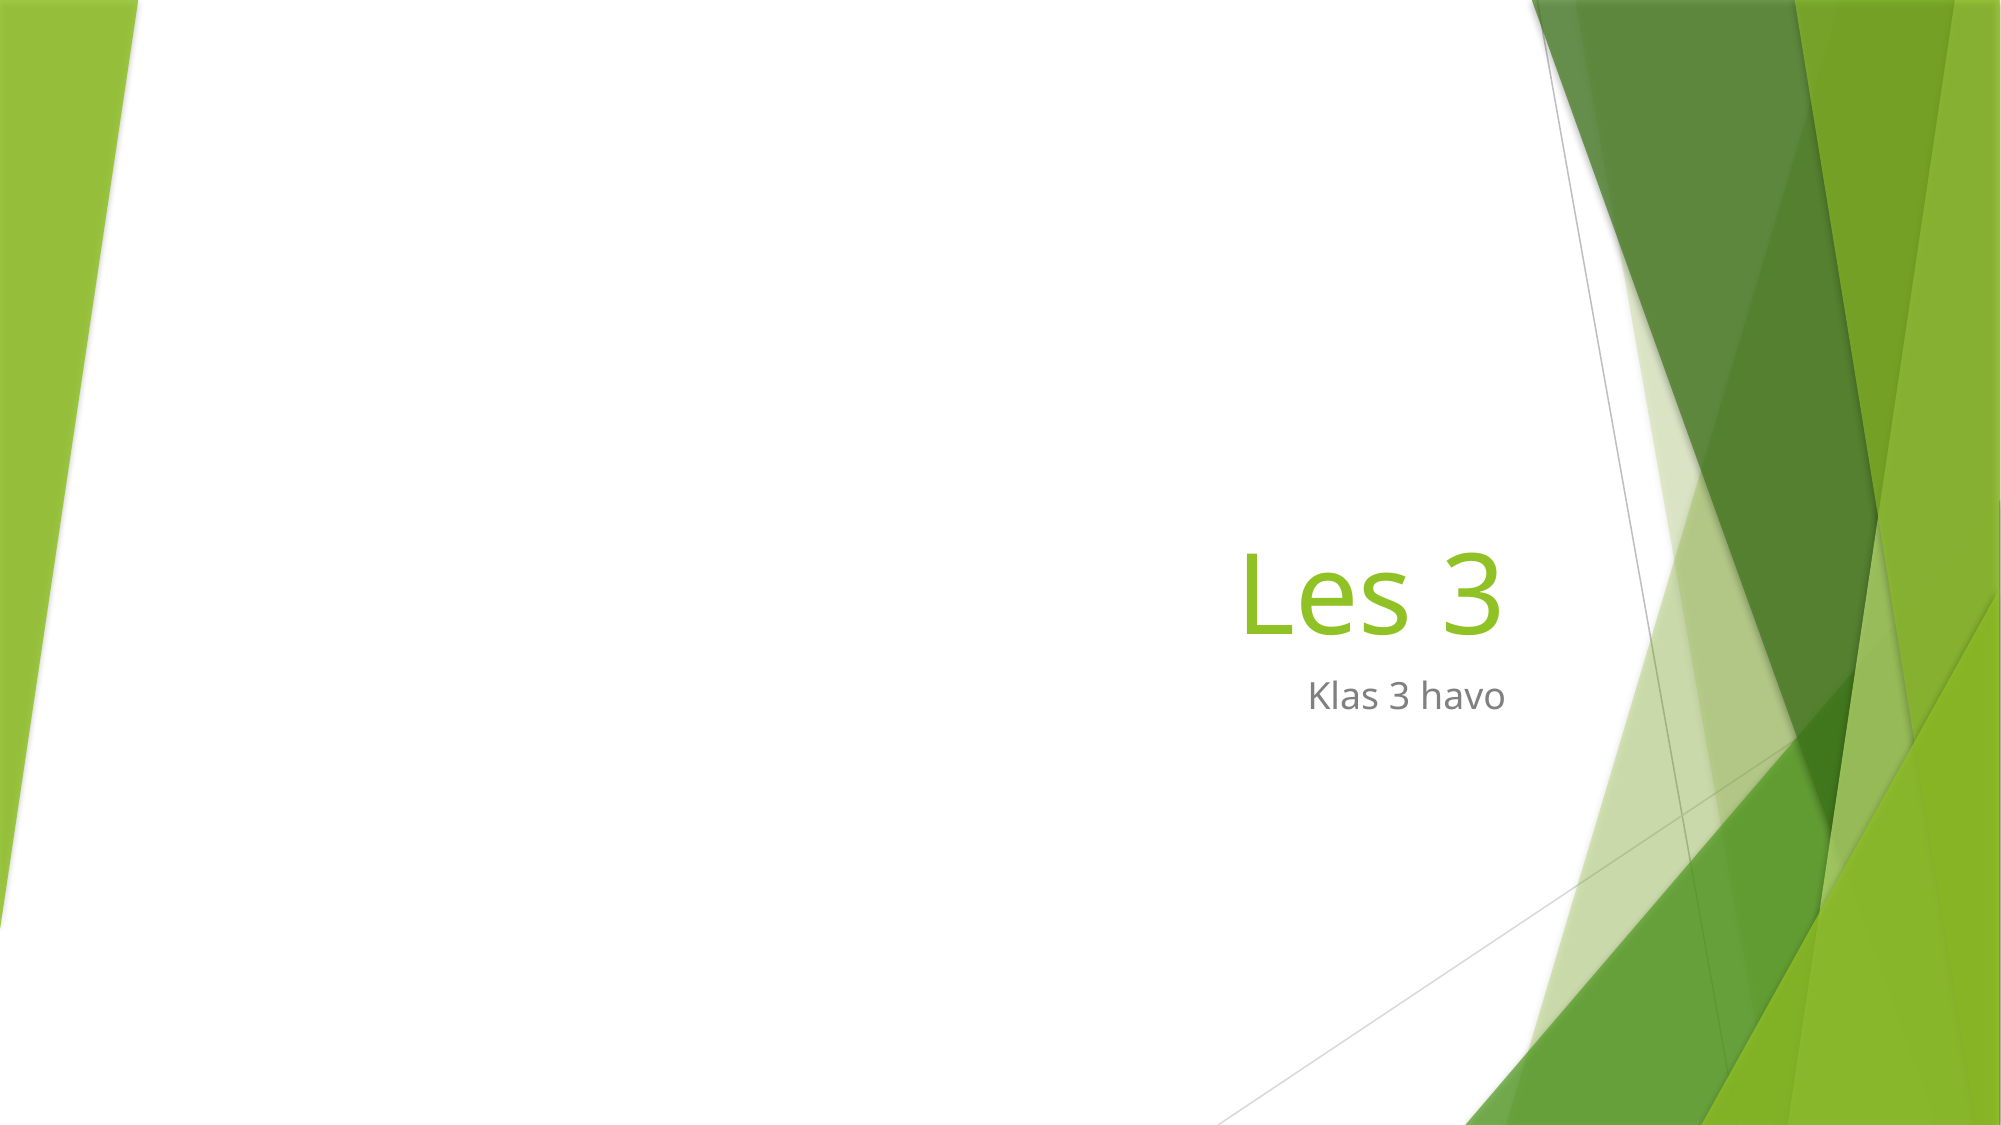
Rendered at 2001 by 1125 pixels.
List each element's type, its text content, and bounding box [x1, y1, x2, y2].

subtitle Klas 3 havo [247, 664, 1522, 845]
title Les 3 [247, 394, 1522, 664]
